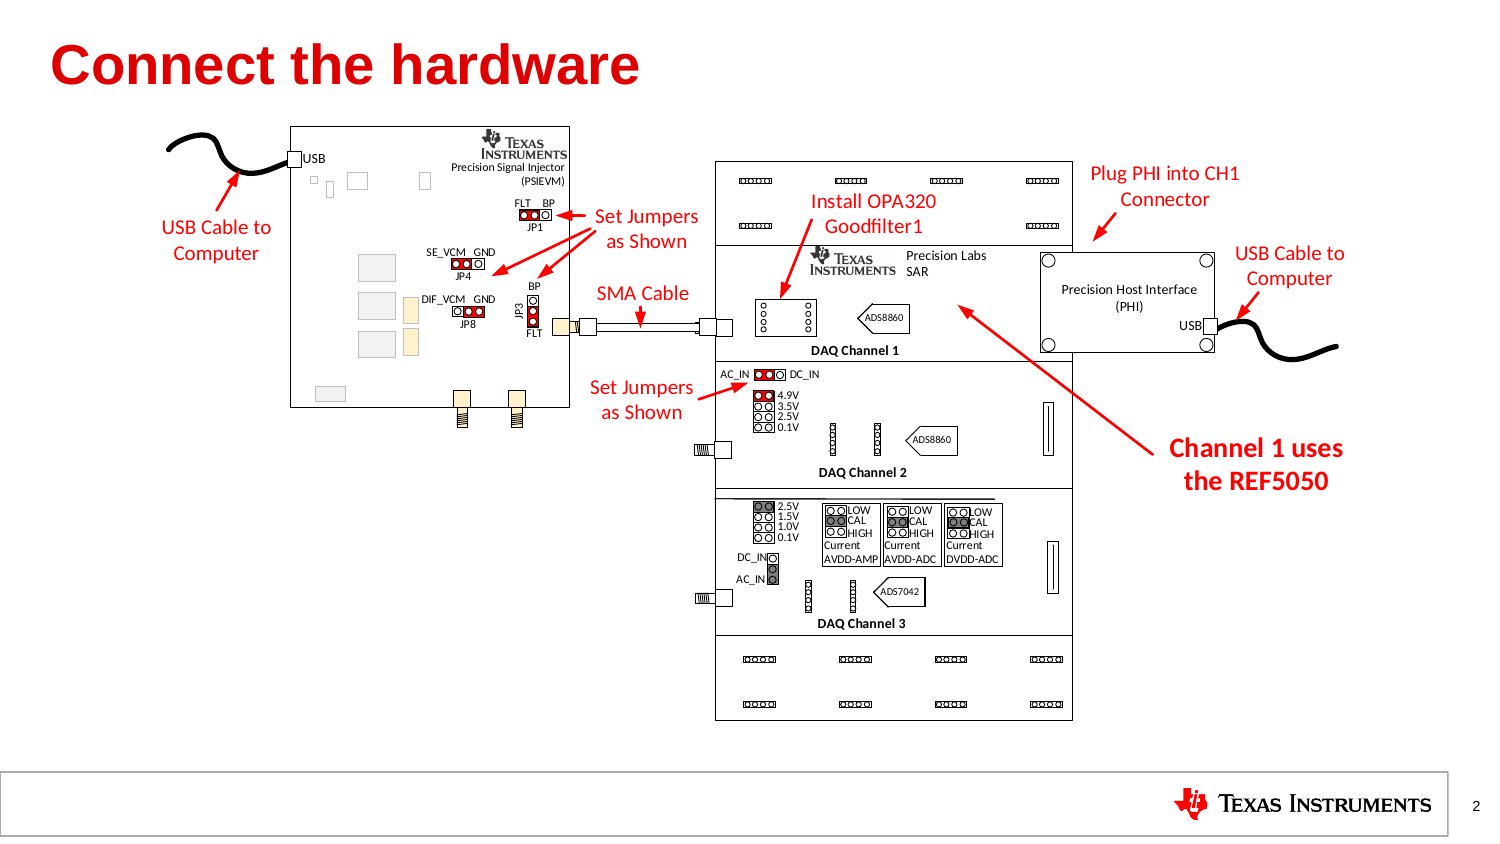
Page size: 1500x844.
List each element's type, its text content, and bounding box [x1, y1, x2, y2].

title Connect the hardware [37, 17, 1426, 119]
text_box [146, 124, 1360, 722]
slide_number 2 [1142, 790, 1493, 817]
